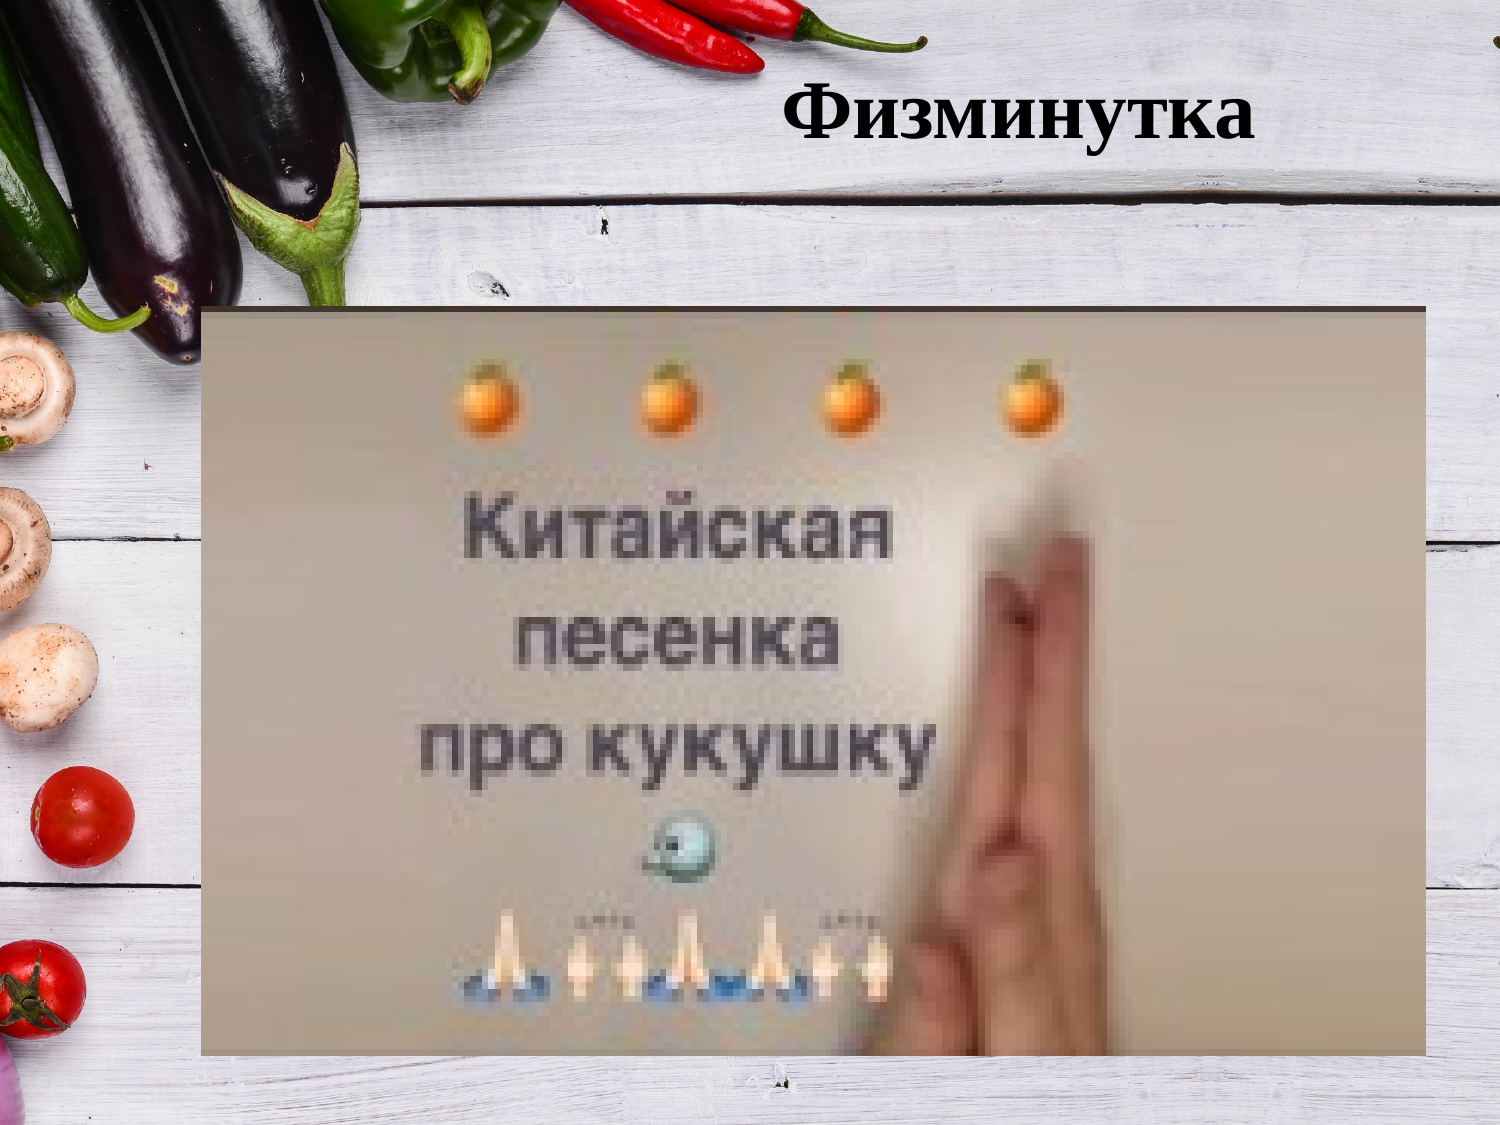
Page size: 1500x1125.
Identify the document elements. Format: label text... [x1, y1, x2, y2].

picture [0, 0, 1500, 1125]
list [200, 305, 1427, 1057]
title Физминутка [765, 25, 1500, 198]
